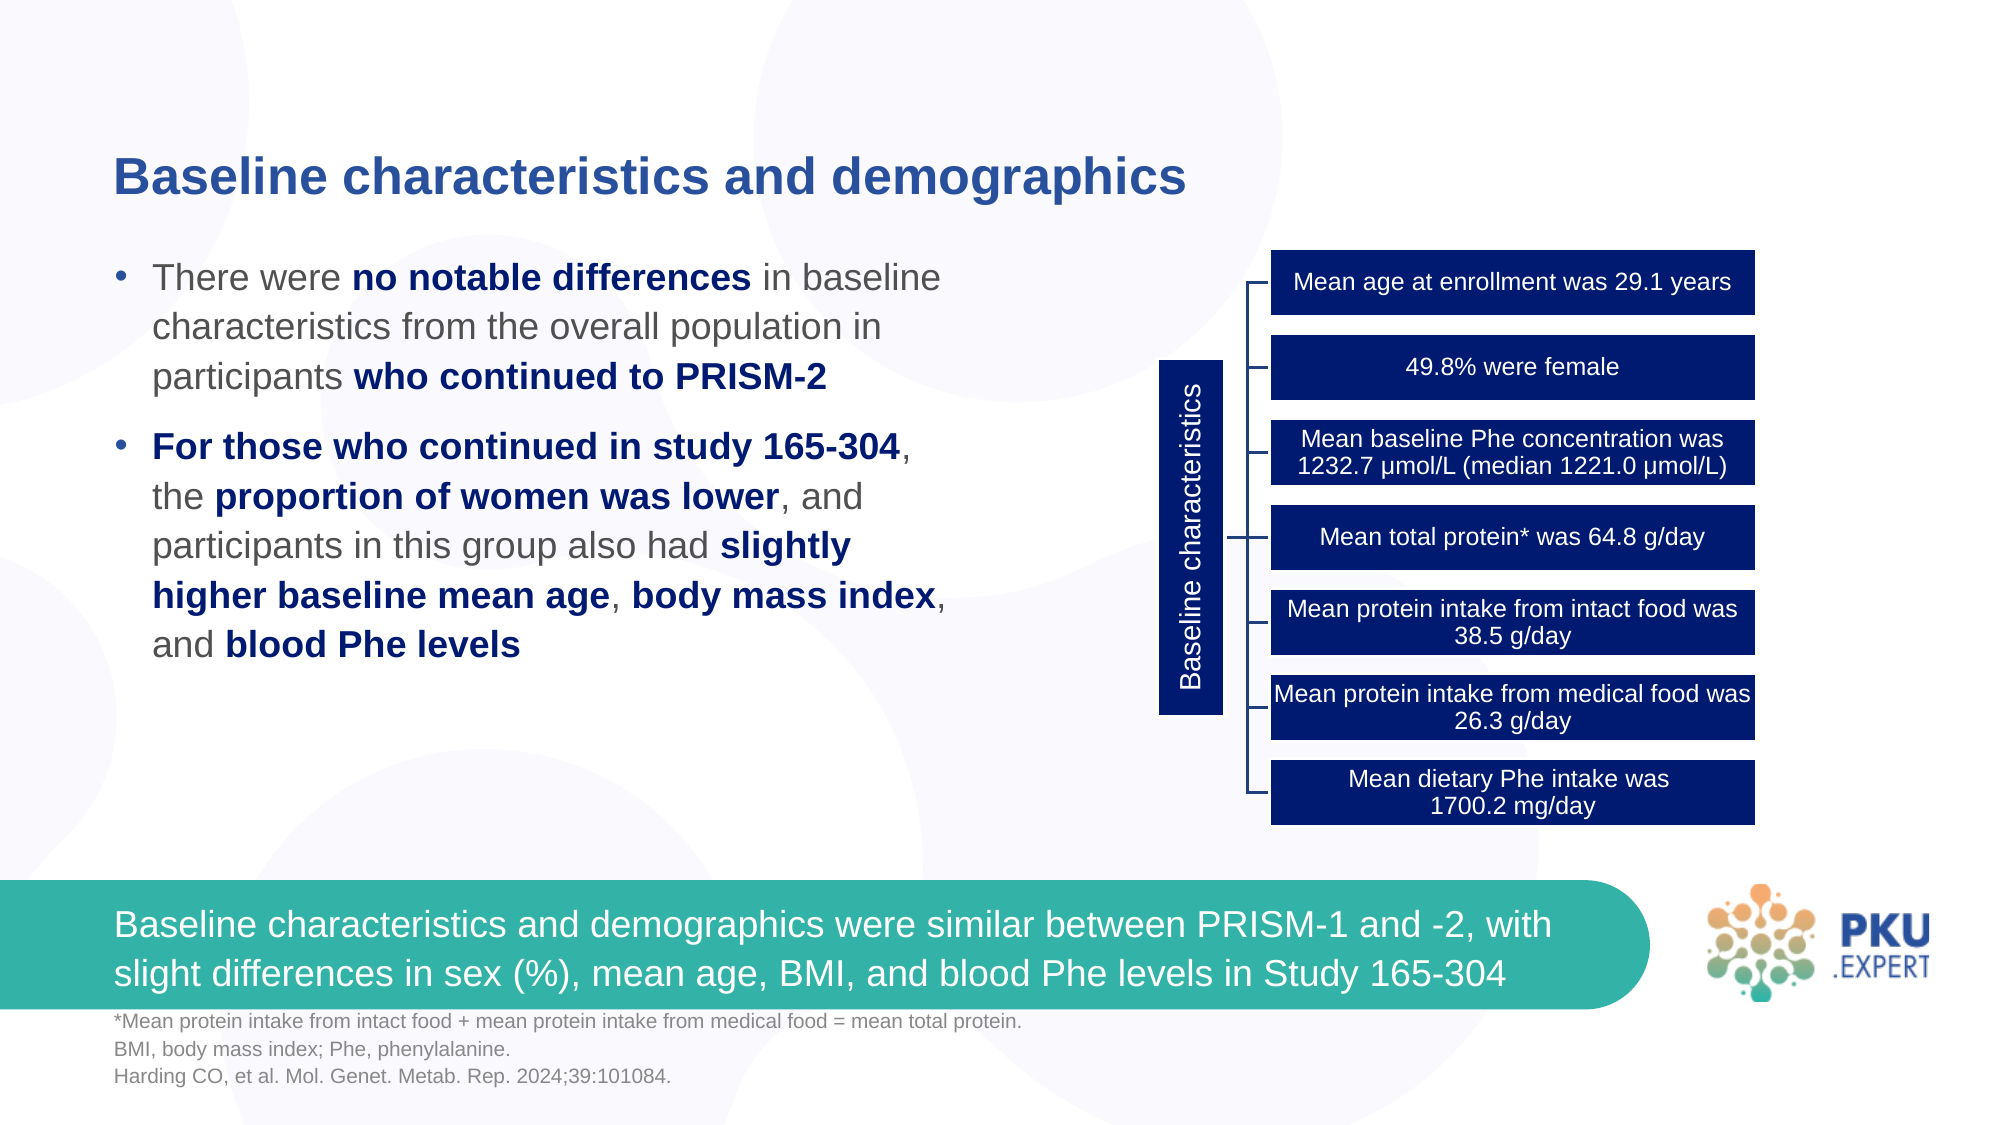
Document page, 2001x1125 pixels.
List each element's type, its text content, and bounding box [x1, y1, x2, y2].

list *Mean protein intake from intact food + mean protein intake from medical food = mean total protein. BMI, body mass index; Phe, phenylalanine. Harding CO, et al. Mol. Genet. Metab. Rep. 2024;39:101084. [114, 1028, 1694, 1089]
title Baseline characteristics and demographics [114, 58, 1886, 205]
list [1027, 247, 1886, 828]
list There were no notable differences in baseline characteristics from the overall population in participants who continued to PRISM-2 For those who continued in study 165-304, the proportion of women was lower, and participants in this group also had slightly higher baseline mean age, body mass index, and blood Phe levels [114, 248, 971, 880]
picture [0, 0, 2001, 1125]
list Baseline characteristics and demographics were similar between PRISM-1 and -2, with slight differences in sex (%), mean age, BMI, and blood Phe levels in Study 165-304 [114, 880, 1588, 1010]
